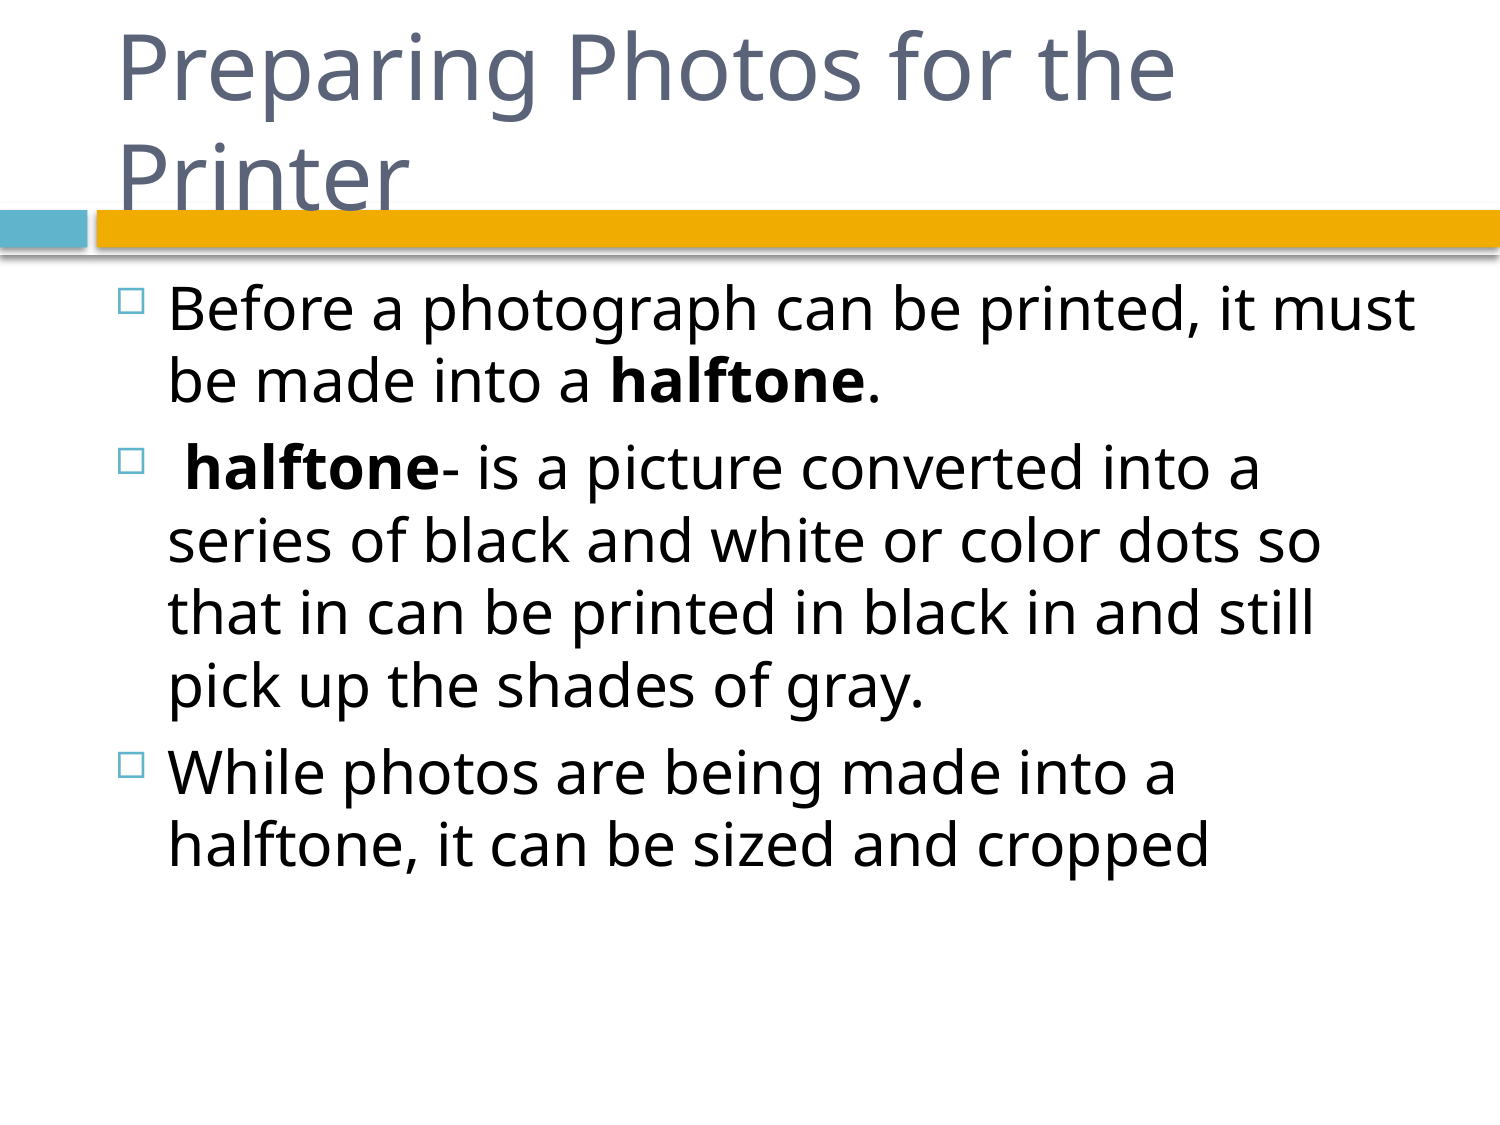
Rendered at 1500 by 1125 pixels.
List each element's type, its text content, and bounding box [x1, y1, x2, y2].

title Preparing Photos for the Printer [100, 37, 1438, 200]
list Before a photograph can be printed, it must be made into a halftone. halftone- is a picture converted into a series of black and white or color dots so that in can be printed in black in and still pick up the shades of gray. While photos are being made into a halftone, it can be sized and cropped [100, 262, 1438, 1000]
